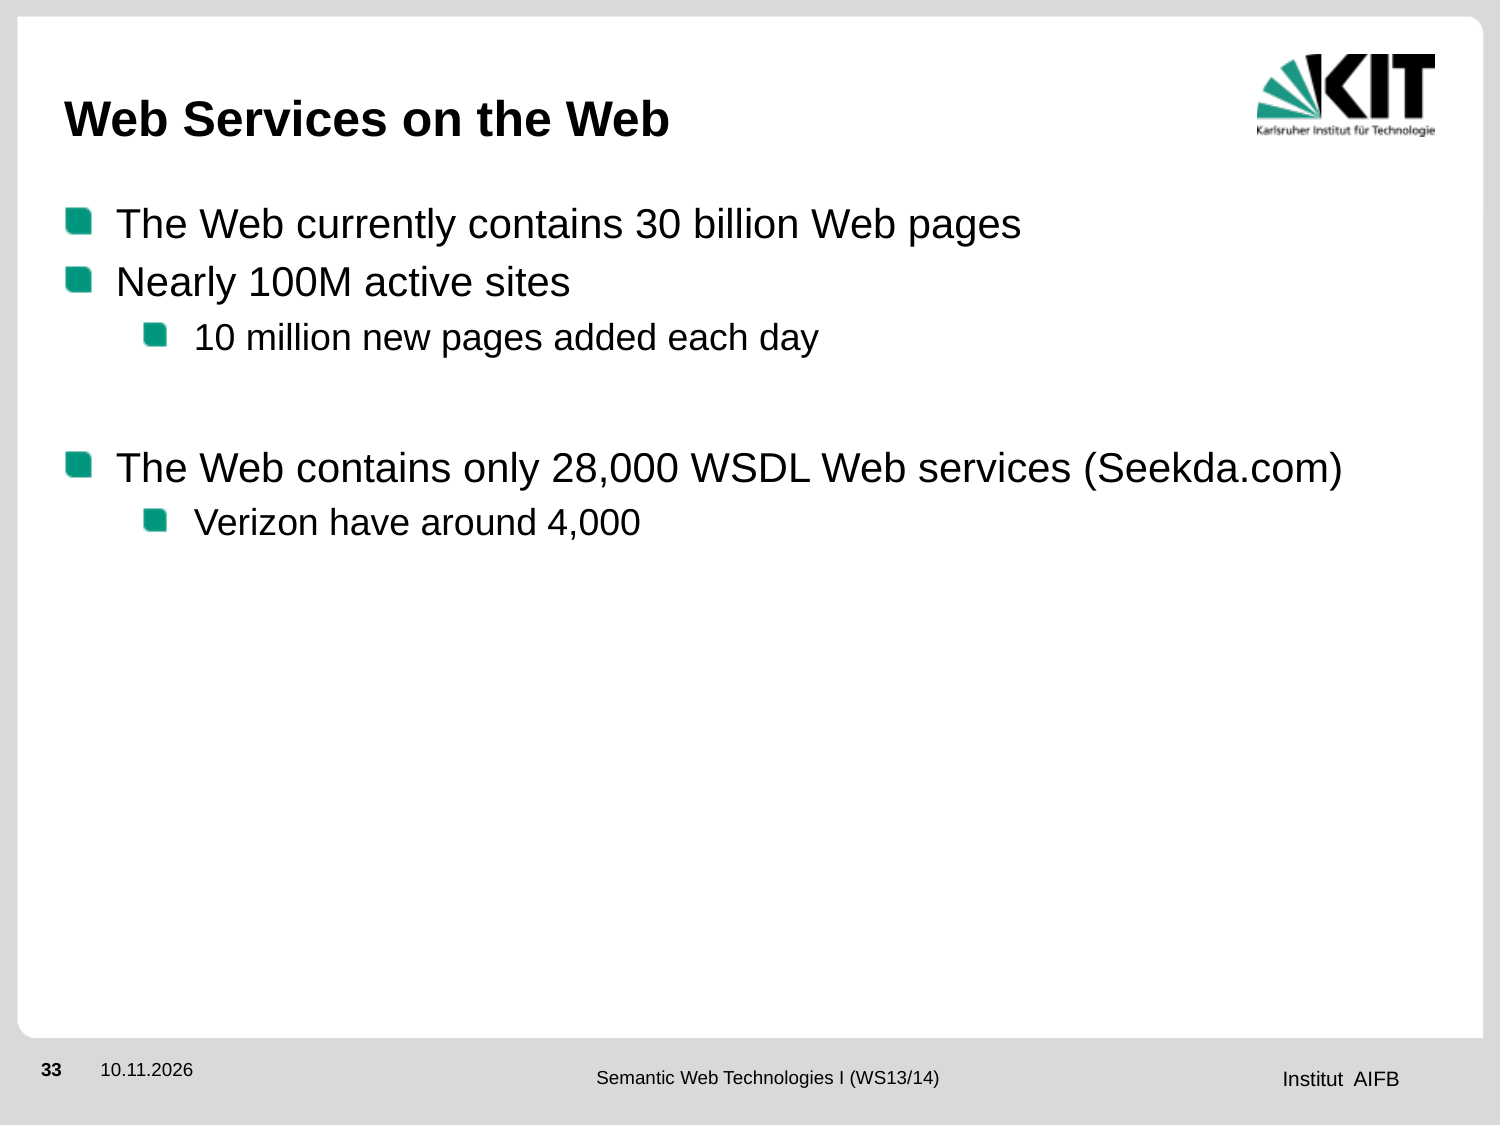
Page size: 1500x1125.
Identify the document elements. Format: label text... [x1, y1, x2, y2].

picture [0, 0, 1500, 1125]
title Web Services on the Web [64, 54, 1198, 147]
list The Web currently contains 30 billion Web pages Nearly 100M active sites 10 million new pages added each day The Web contains only 28,000 WSDL Web services (Seekda.com) Verizon have around 4,000 [64, 196, 1436, 1000]
